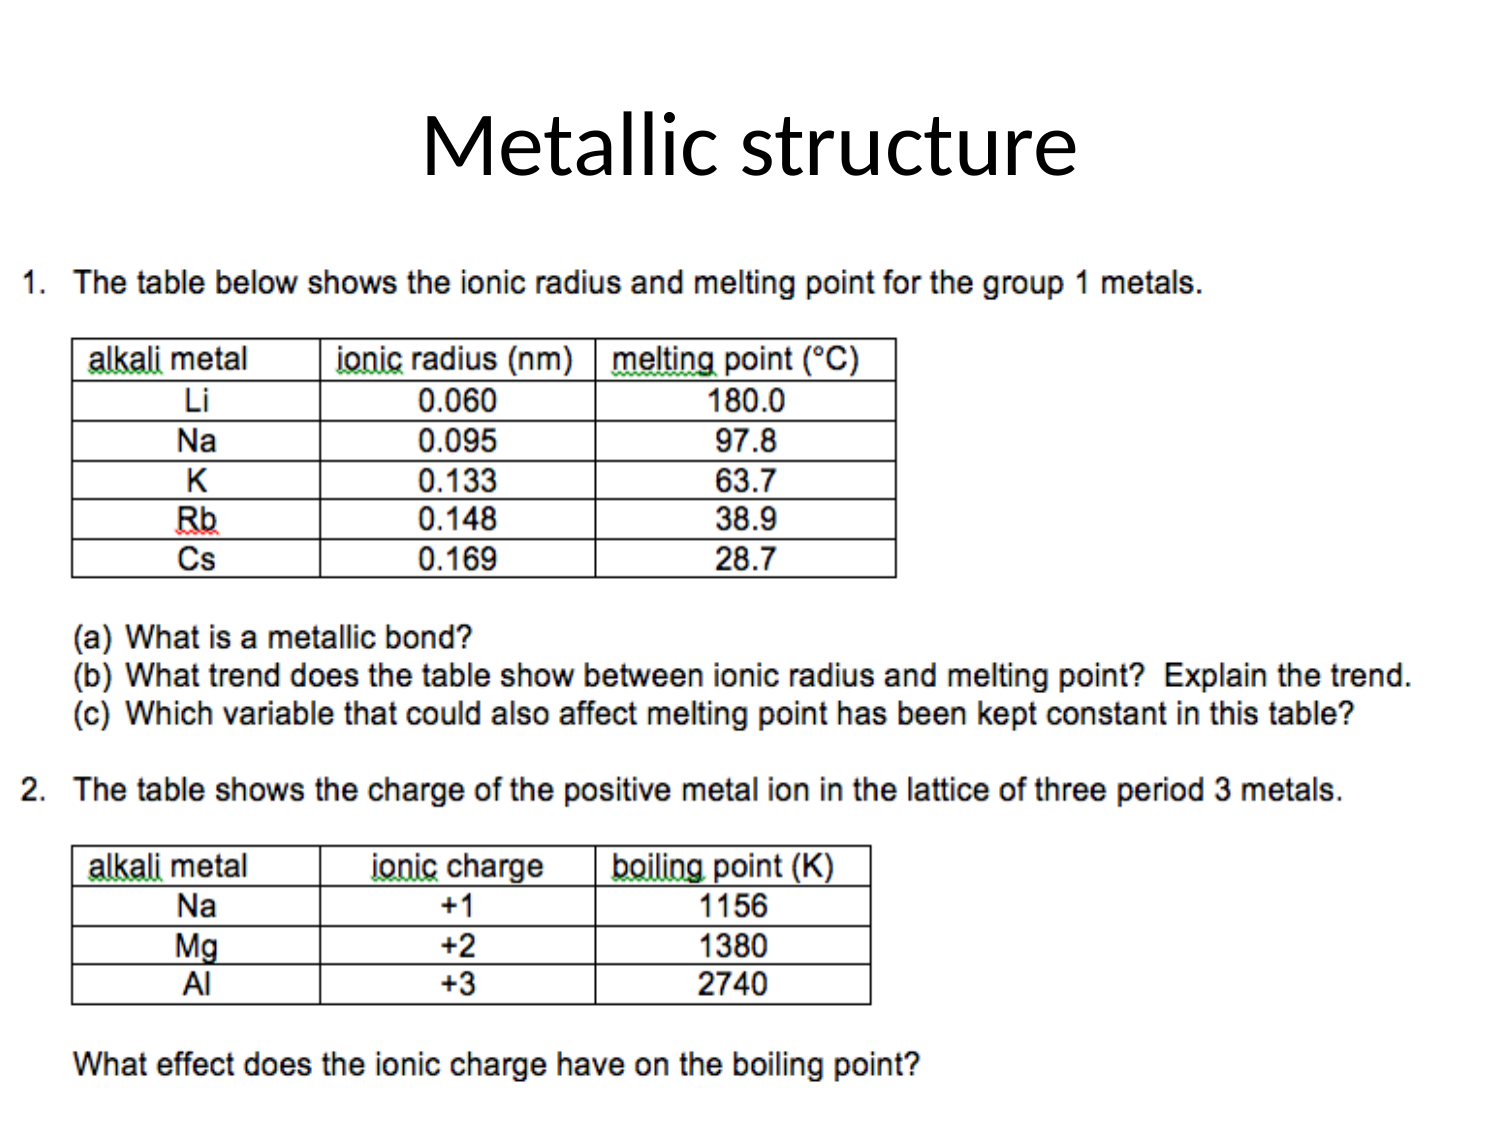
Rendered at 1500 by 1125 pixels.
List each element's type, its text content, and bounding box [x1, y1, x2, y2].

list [0, 262, 1470, 1098]
title Metallic structure [75, 45, 1425, 233]
